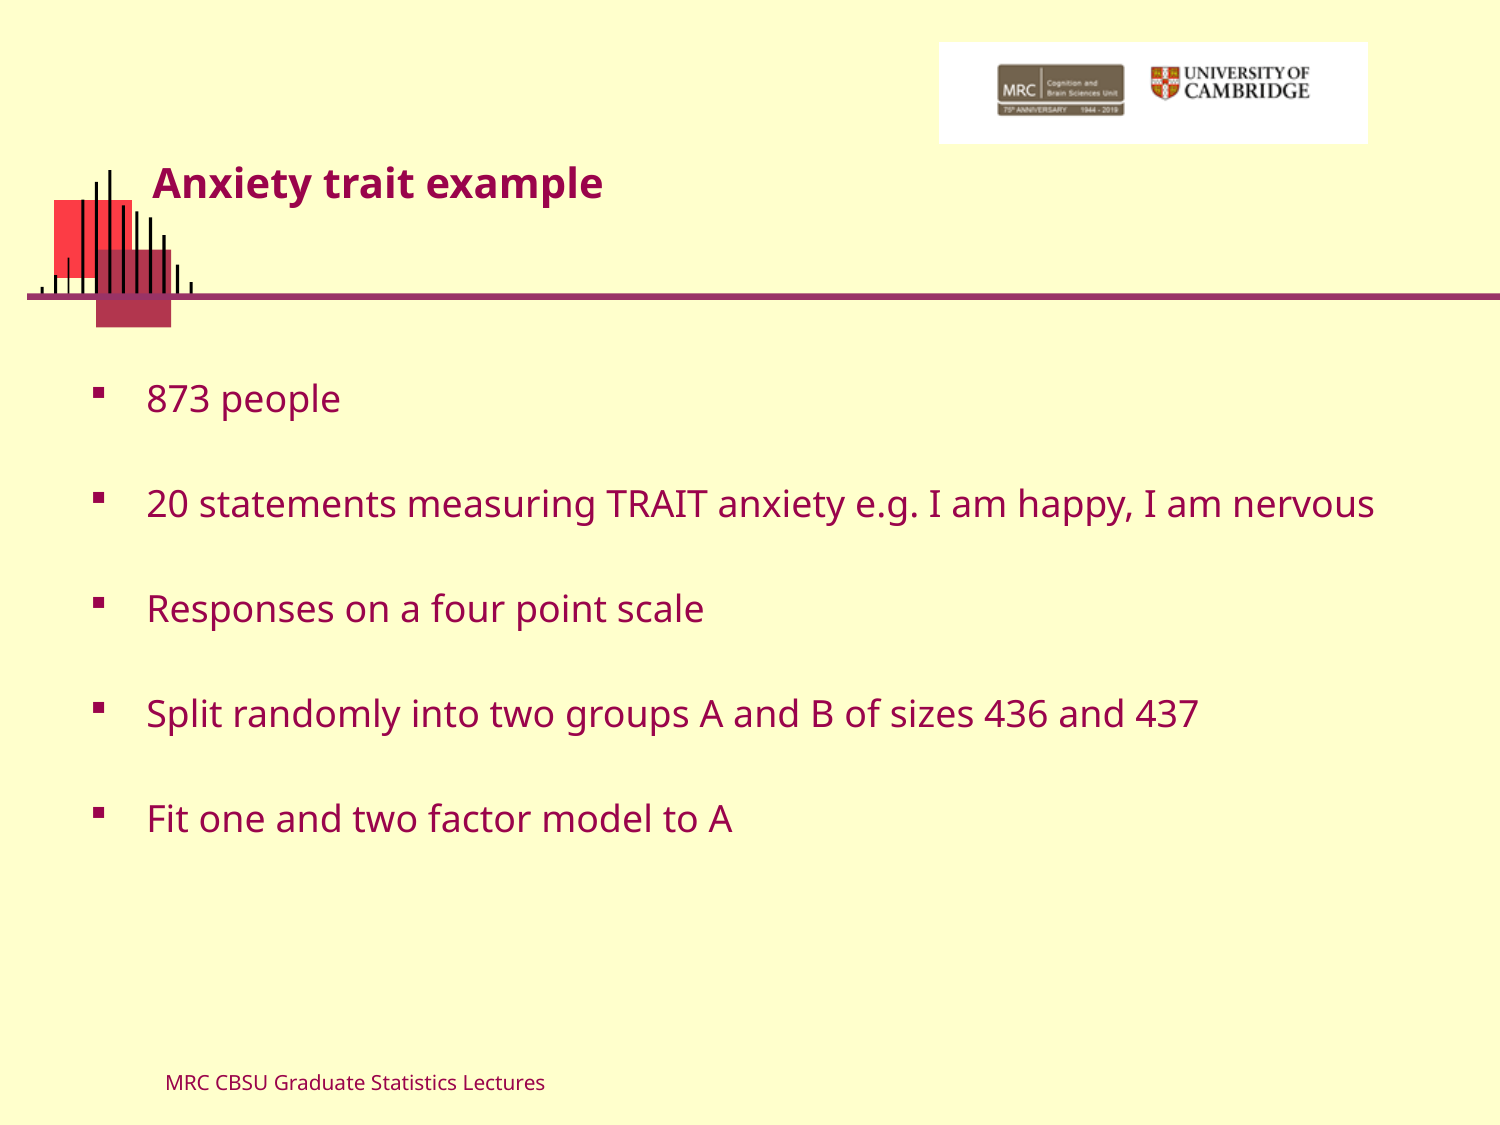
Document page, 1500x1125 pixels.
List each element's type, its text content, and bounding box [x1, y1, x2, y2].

title Anxiety trait example [137, 137, 988, 233]
picture [939, 42, 1368, 144]
footer MRC CBSU Graduate Statistics Lectures [149, 1062, 988, 1101]
list 873 people 20 statements measuring TRAIT anxiety e.g. I am happy, I am nervous Responses on a four point scale Split randomly into two groups A and B of sizes 436 and 437 Fit one and two factor model to A [75, 262, 1425, 1038]
